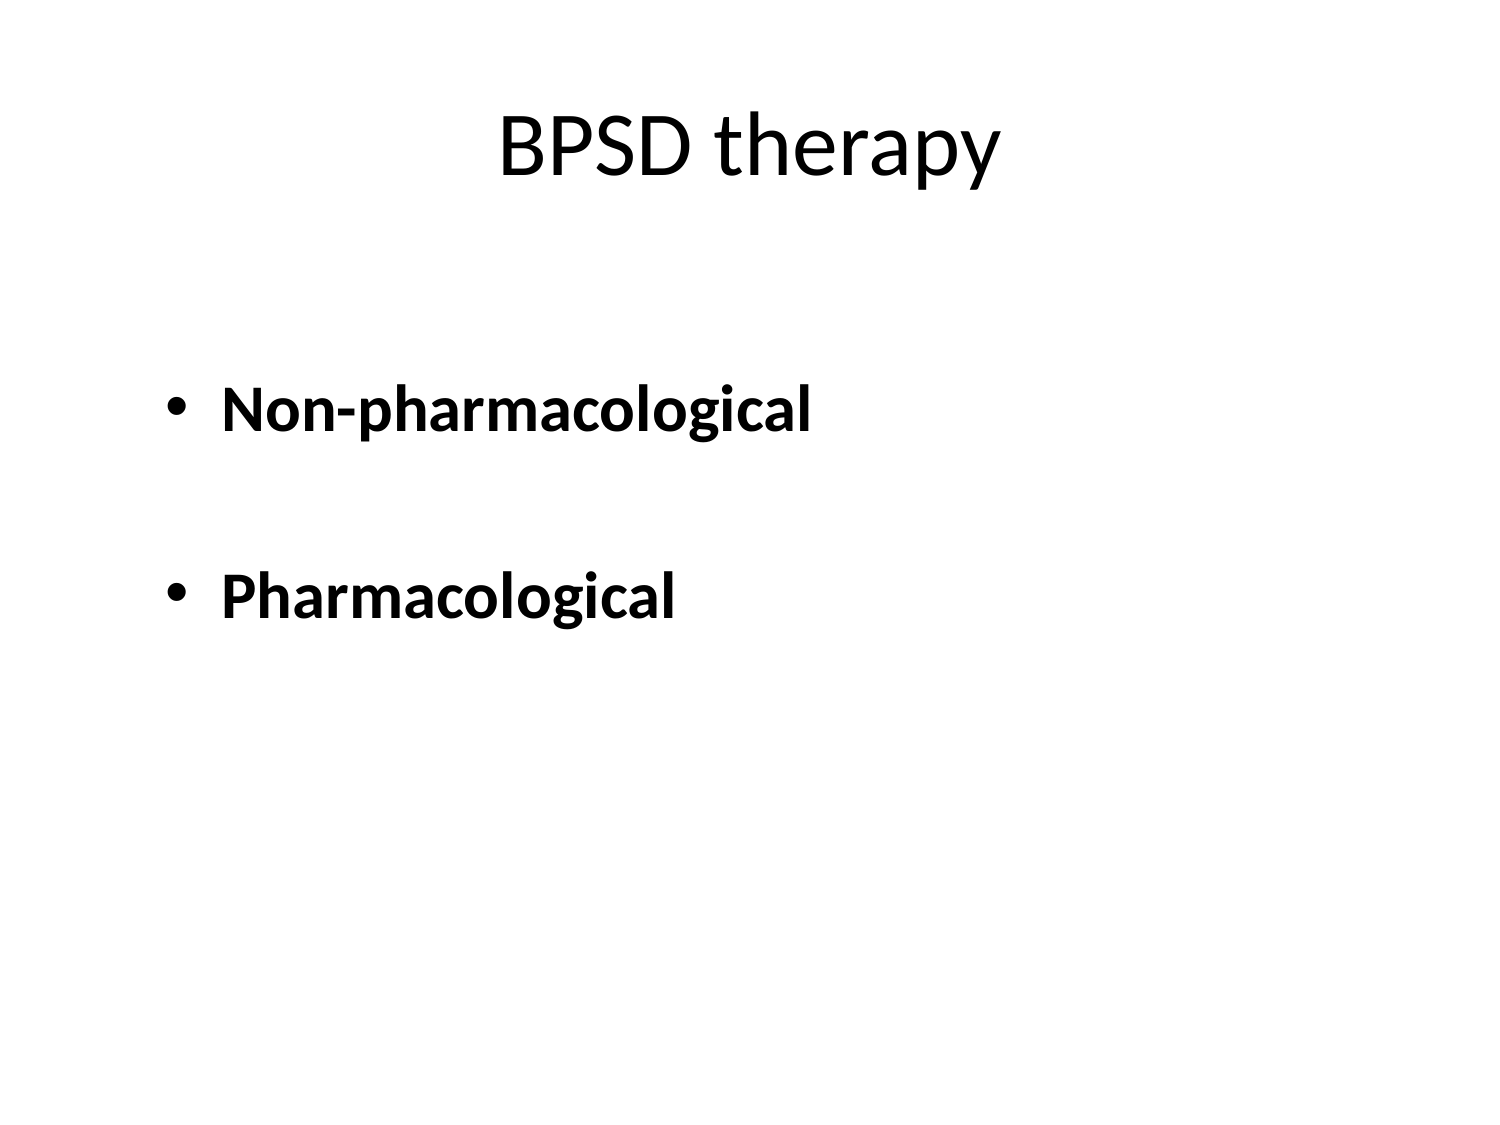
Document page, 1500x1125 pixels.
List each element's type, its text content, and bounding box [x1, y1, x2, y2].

list Non-pharmacological Pharmacological [150, 357, 1500, 1100]
title BPSD therapy [75, 45, 1425, 233]
